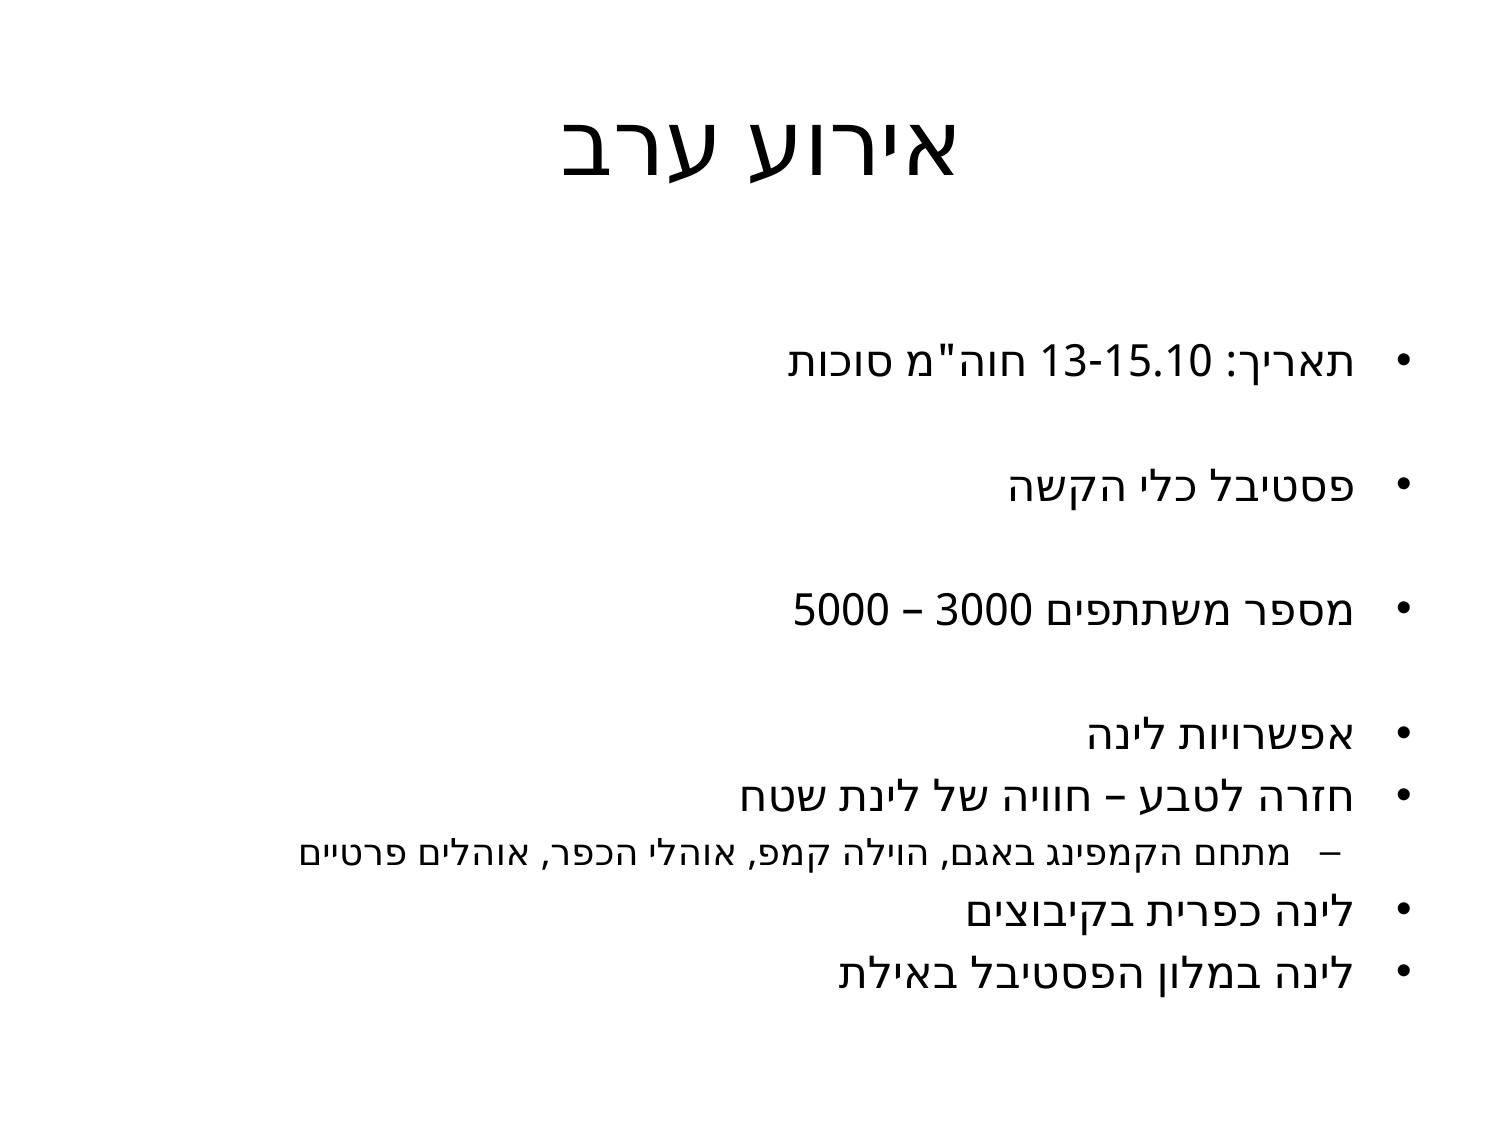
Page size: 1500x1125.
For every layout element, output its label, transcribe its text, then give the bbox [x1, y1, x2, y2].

list תאריך: 13-15.10 חוה"מ סוכות פסטיבל כלי הקשה מספר משתתפים 3000 – 5000 אפשרויות לינה חזרה לטבע – חוויה של לינת שטח מתחם הקמפינג באגם, הוילה קמפ, אוהלי הכפר, אוהלים פרטיים לינה כפרית בקיבוצים לינה במלון הפסטיבל באילת [75, 262, 1425, 1005]
title אירוע ערב [75, 45, 1425, 233]
